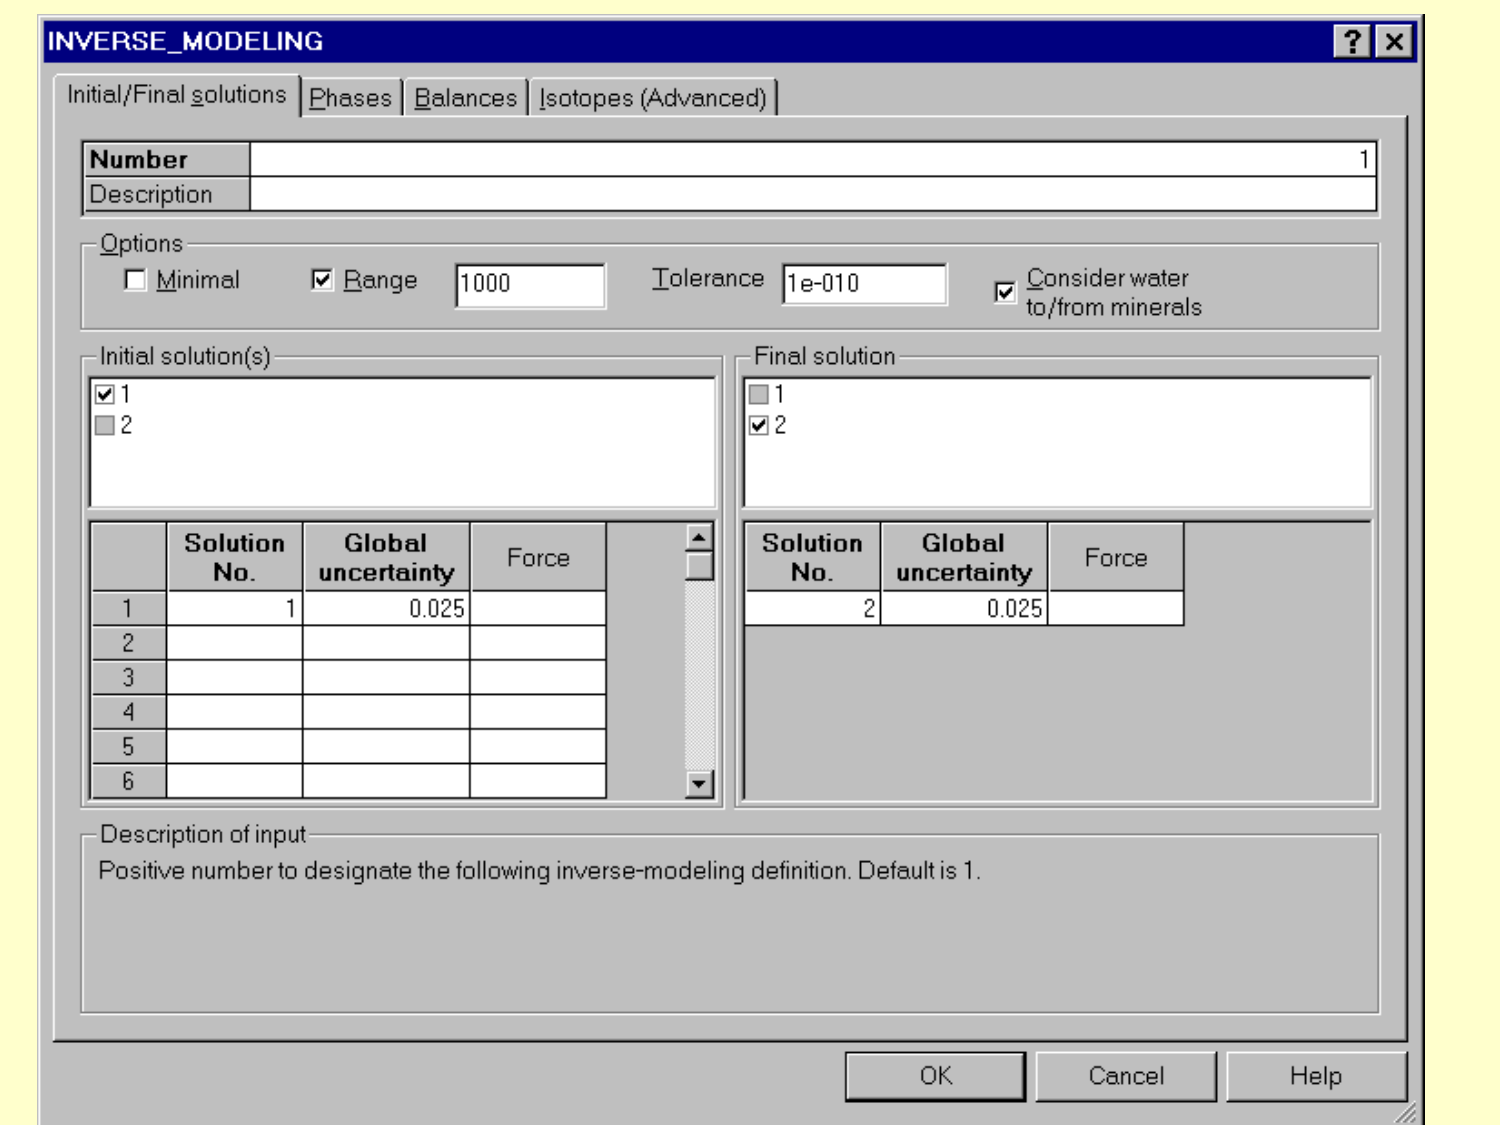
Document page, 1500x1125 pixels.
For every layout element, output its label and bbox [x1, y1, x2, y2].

picture [37, 14, 1426, 1125]
text_box [0, 0, 1500, 1125]
